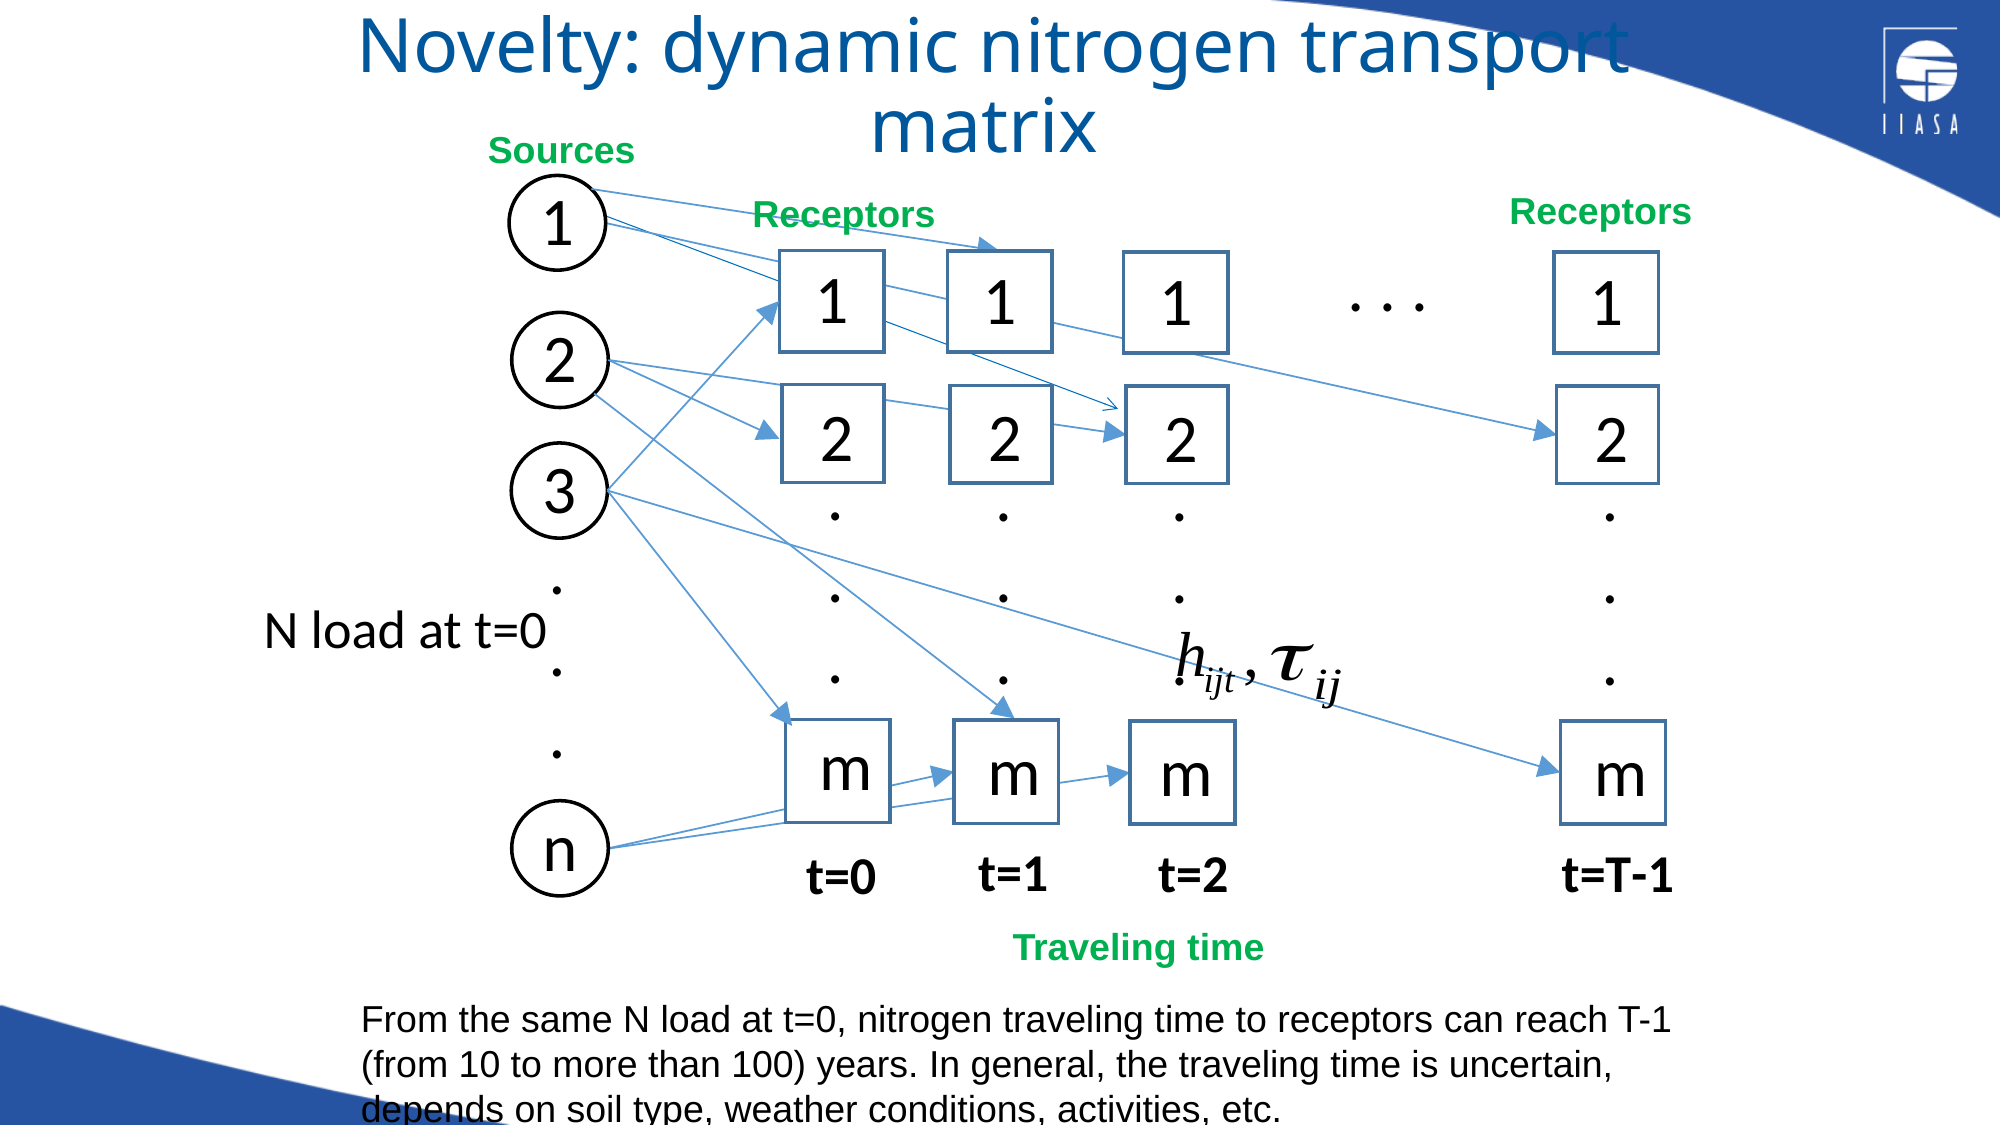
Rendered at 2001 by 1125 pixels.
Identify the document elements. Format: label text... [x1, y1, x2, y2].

title Novelty: dynamic nitrogen transport matrix [255, 7, 1733, 195]
text_box Traveling time [997, 941, 1280, 976]
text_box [1165, 607, 1272, 714]
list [500, 160, 1705, 941]
text_box N load at t=0 [263, 594, 500, 660]
picture [0, 0, 2000, 1125]
text_box Sources [473, 118, 651, 179]
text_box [1261, 597, 1359, 726]
text_box From the same N load at t=0, nitrogen traveling time to receptors can reach T-1 (from 10 to more than 100) years. In general, the traveling time is uncertain, depends on soil type, weather conditions, activities, etc. [346, 987, 1721, 1125]
